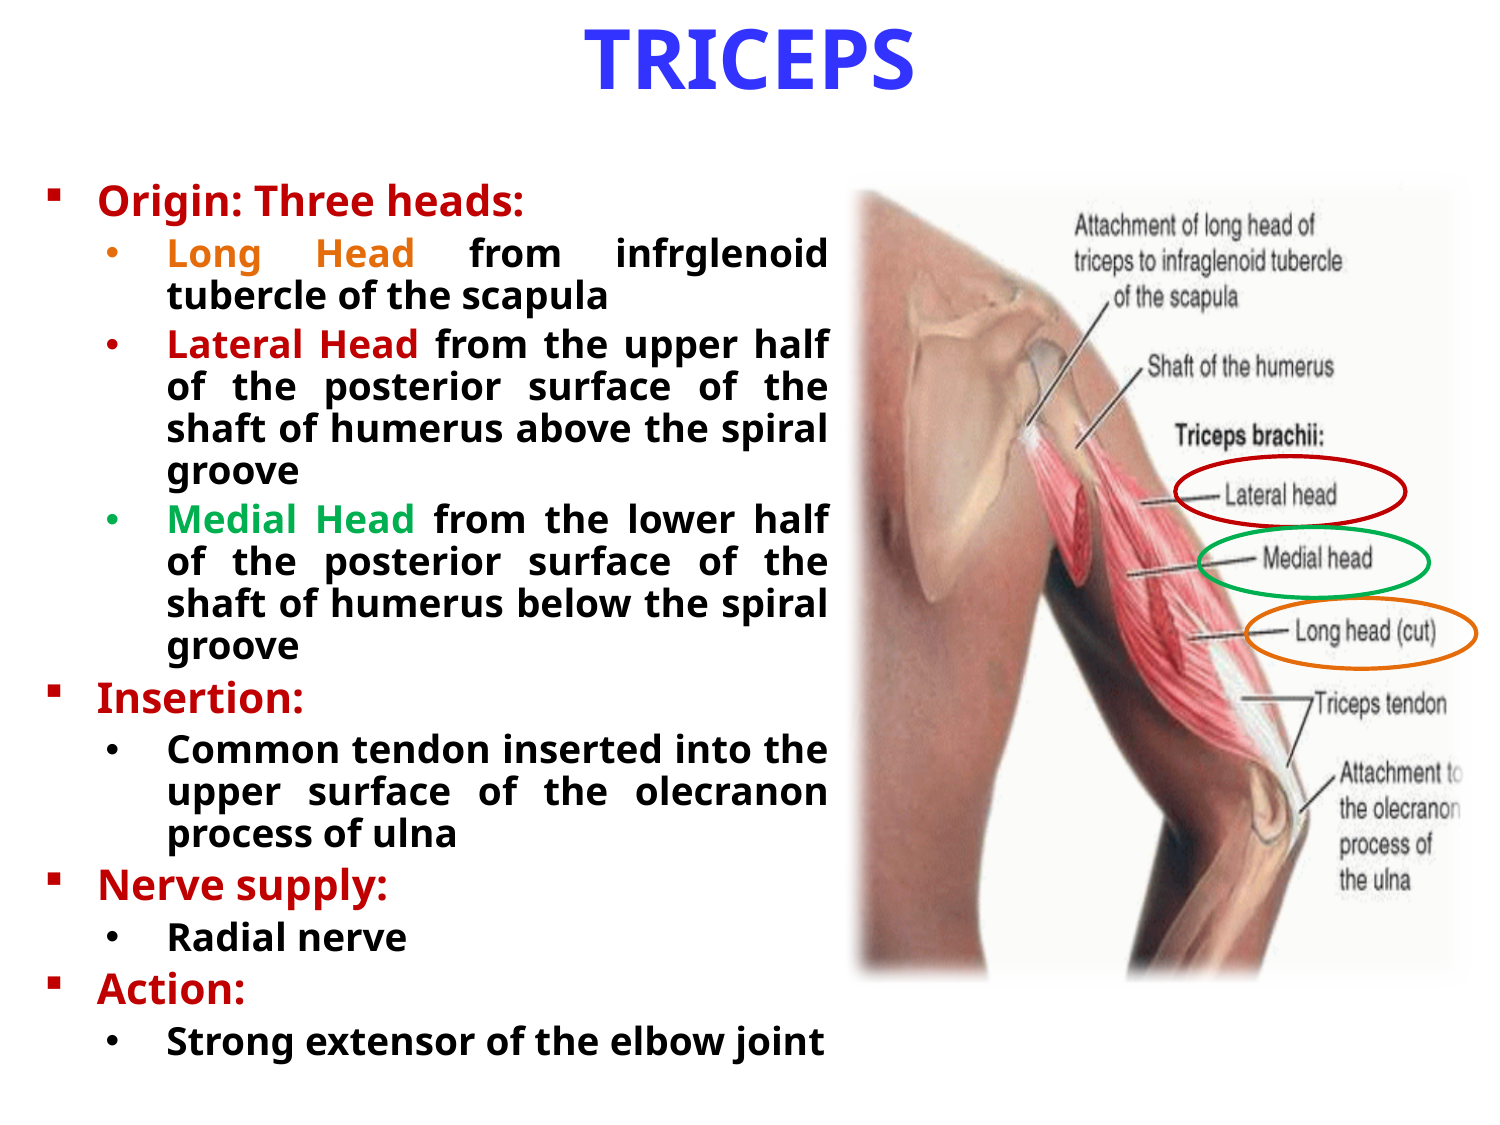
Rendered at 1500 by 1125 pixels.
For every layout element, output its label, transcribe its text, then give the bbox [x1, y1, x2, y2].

list Origin: Three heads: Long Head from infrglenoid tubercle of the scapula Lateral Head from the upper half of the posterior surface of the shaft of humerus above the spiral groove Medial Head from the lower half of the posterior surface of the shaft of humerus below the spiral groove Insertion: Common tendon inserted into the upper surface of the olecranon process of ulna Nerve supply: Radial nerve Action: Strong extensor of the elbow joint [27, 171, 847, 1084]
title TRICEPS [0, 10, 1500, 116]
picture [843, 172, 1471, 988]
text_box [1475, 624, 1479, 643]
